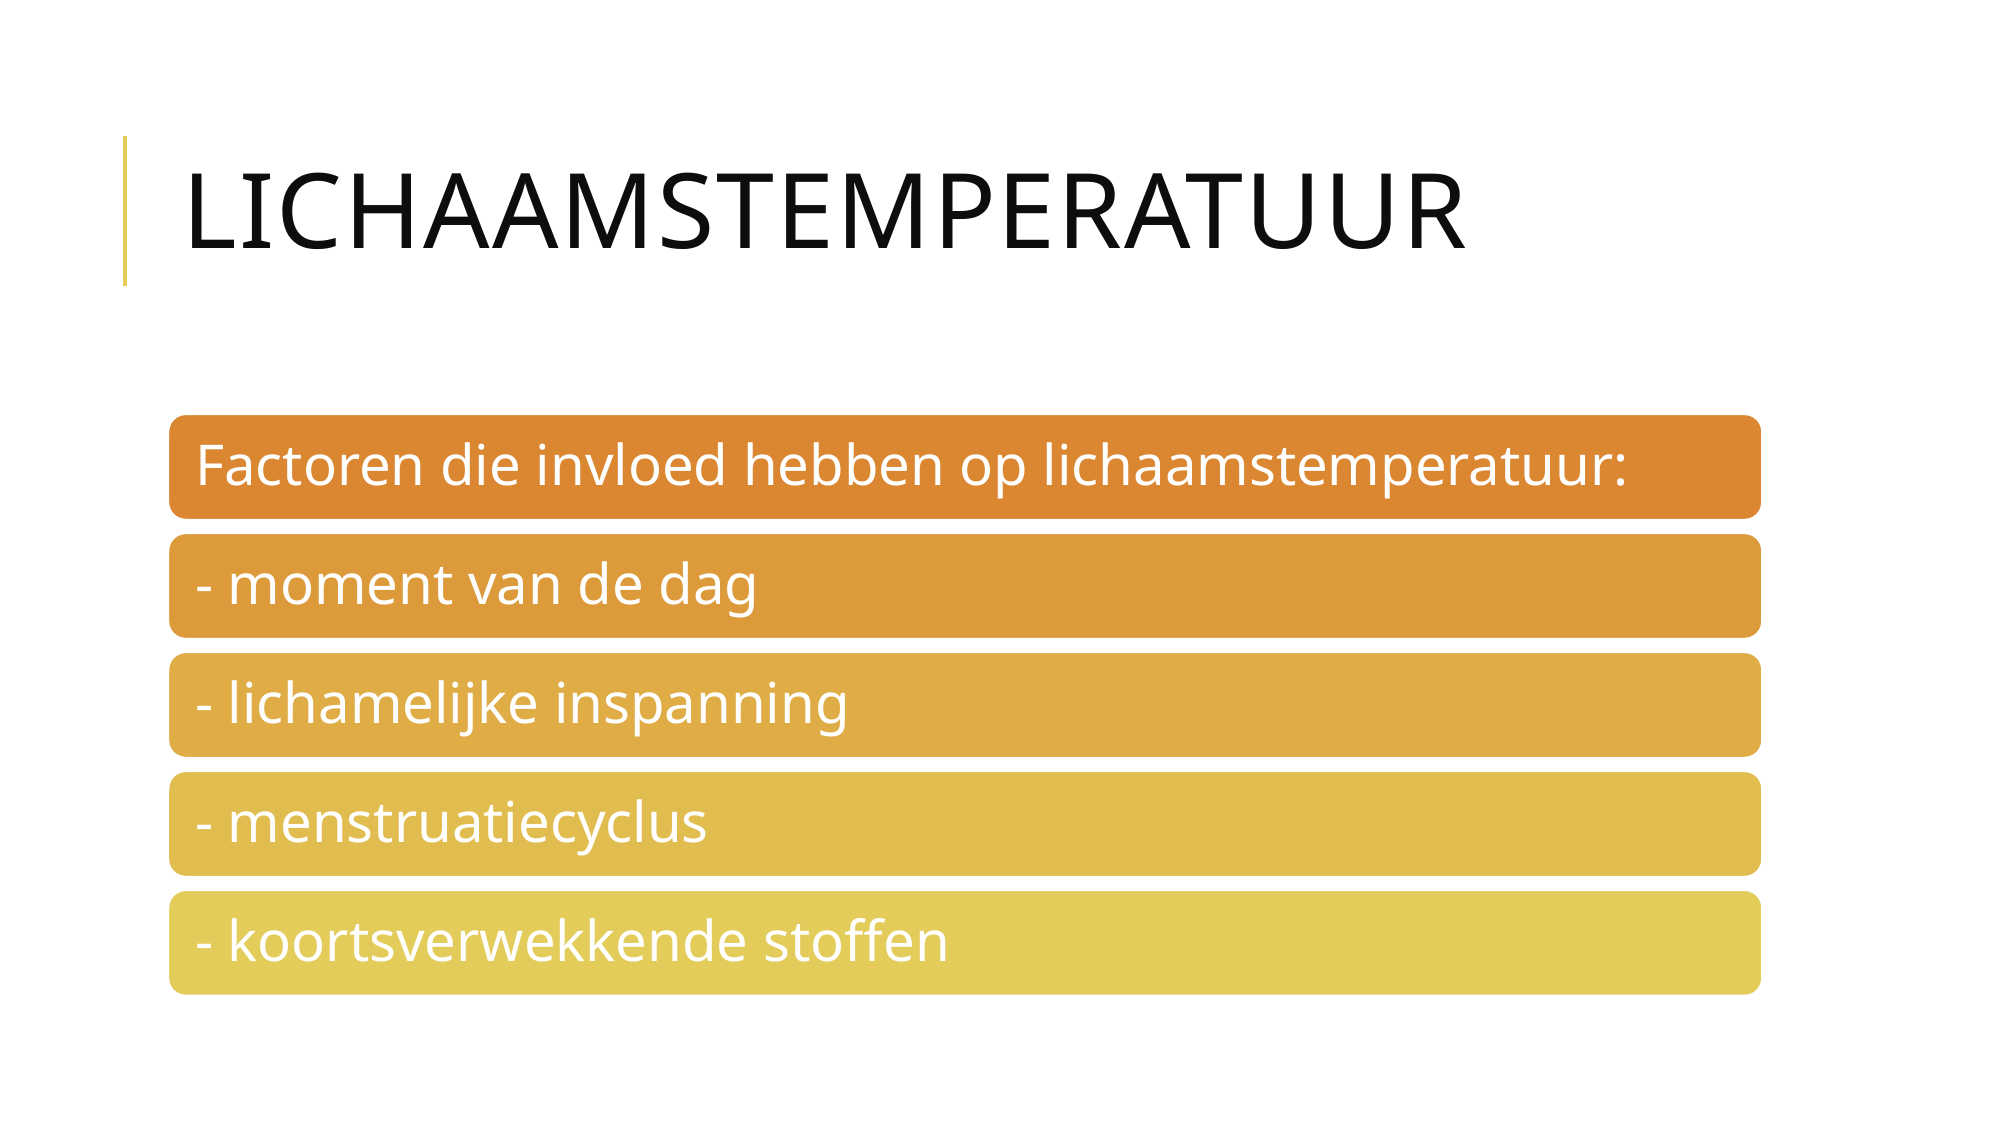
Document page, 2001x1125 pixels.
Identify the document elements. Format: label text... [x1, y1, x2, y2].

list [167, 374, 1763, 1036]
title Lichaamstemperatuur [168, 96, 1763, 342]
